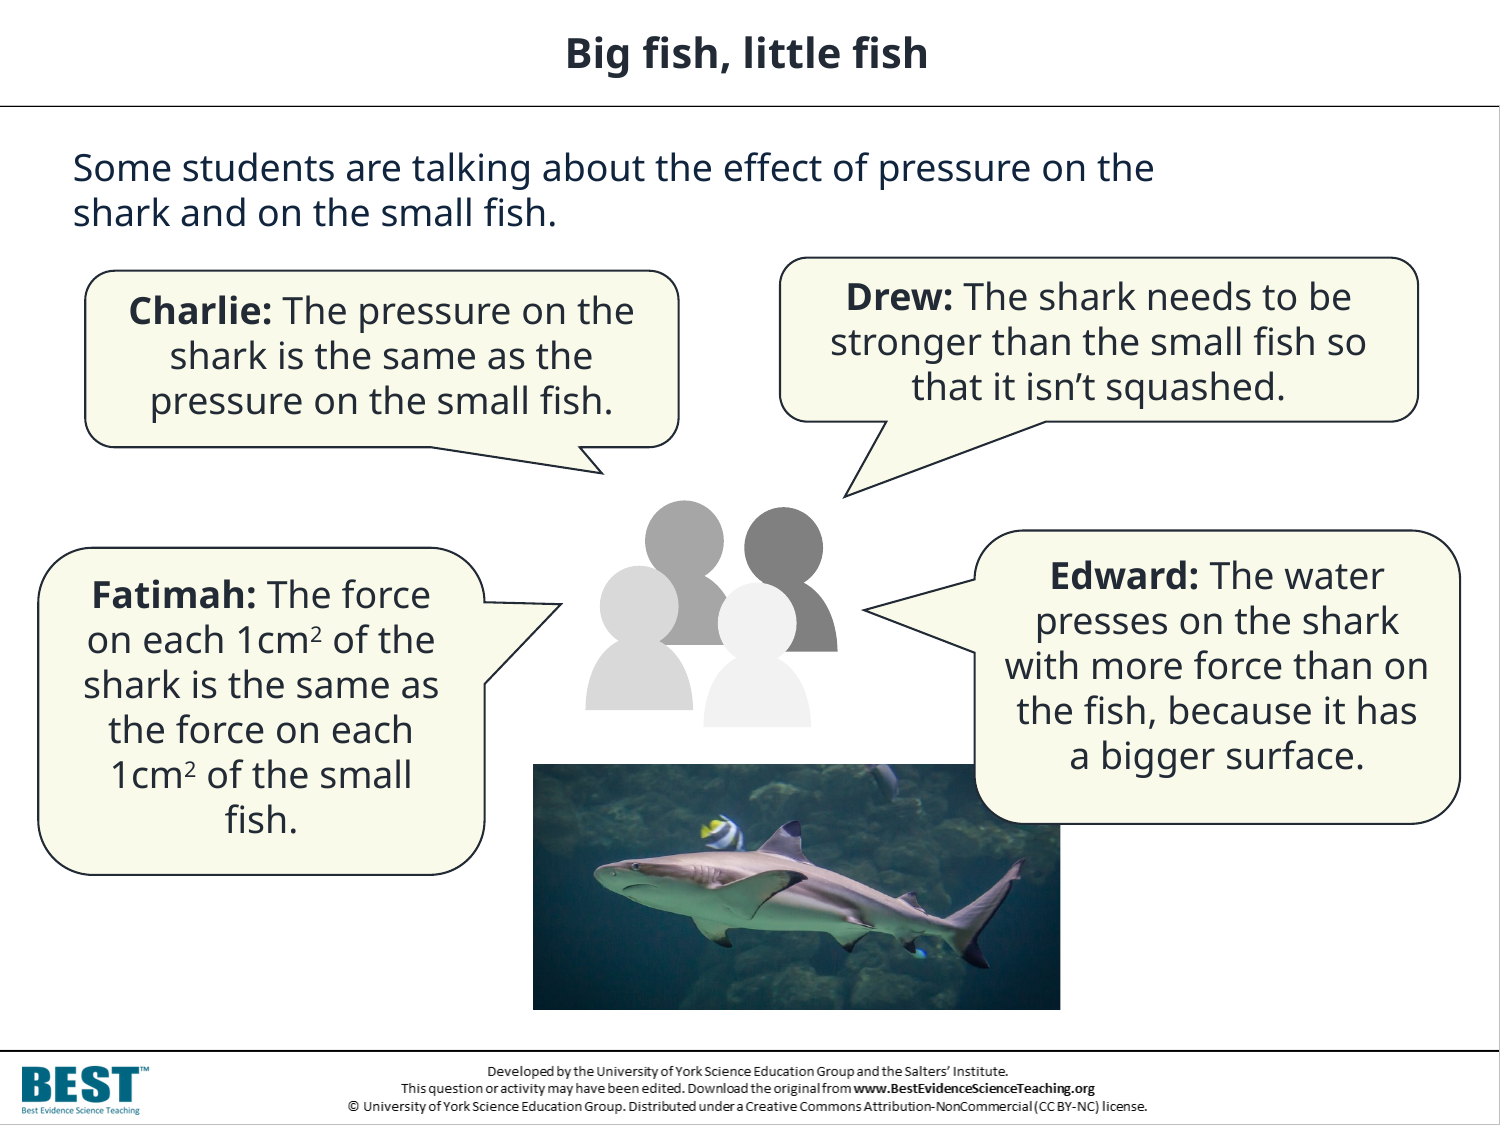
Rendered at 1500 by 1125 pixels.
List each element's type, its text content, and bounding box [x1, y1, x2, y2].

picture [0, 105, 1500, 1125]
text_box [585, 500, 838, 728]
text_box Big fish, little fish [23, 4, 1471, 99]
